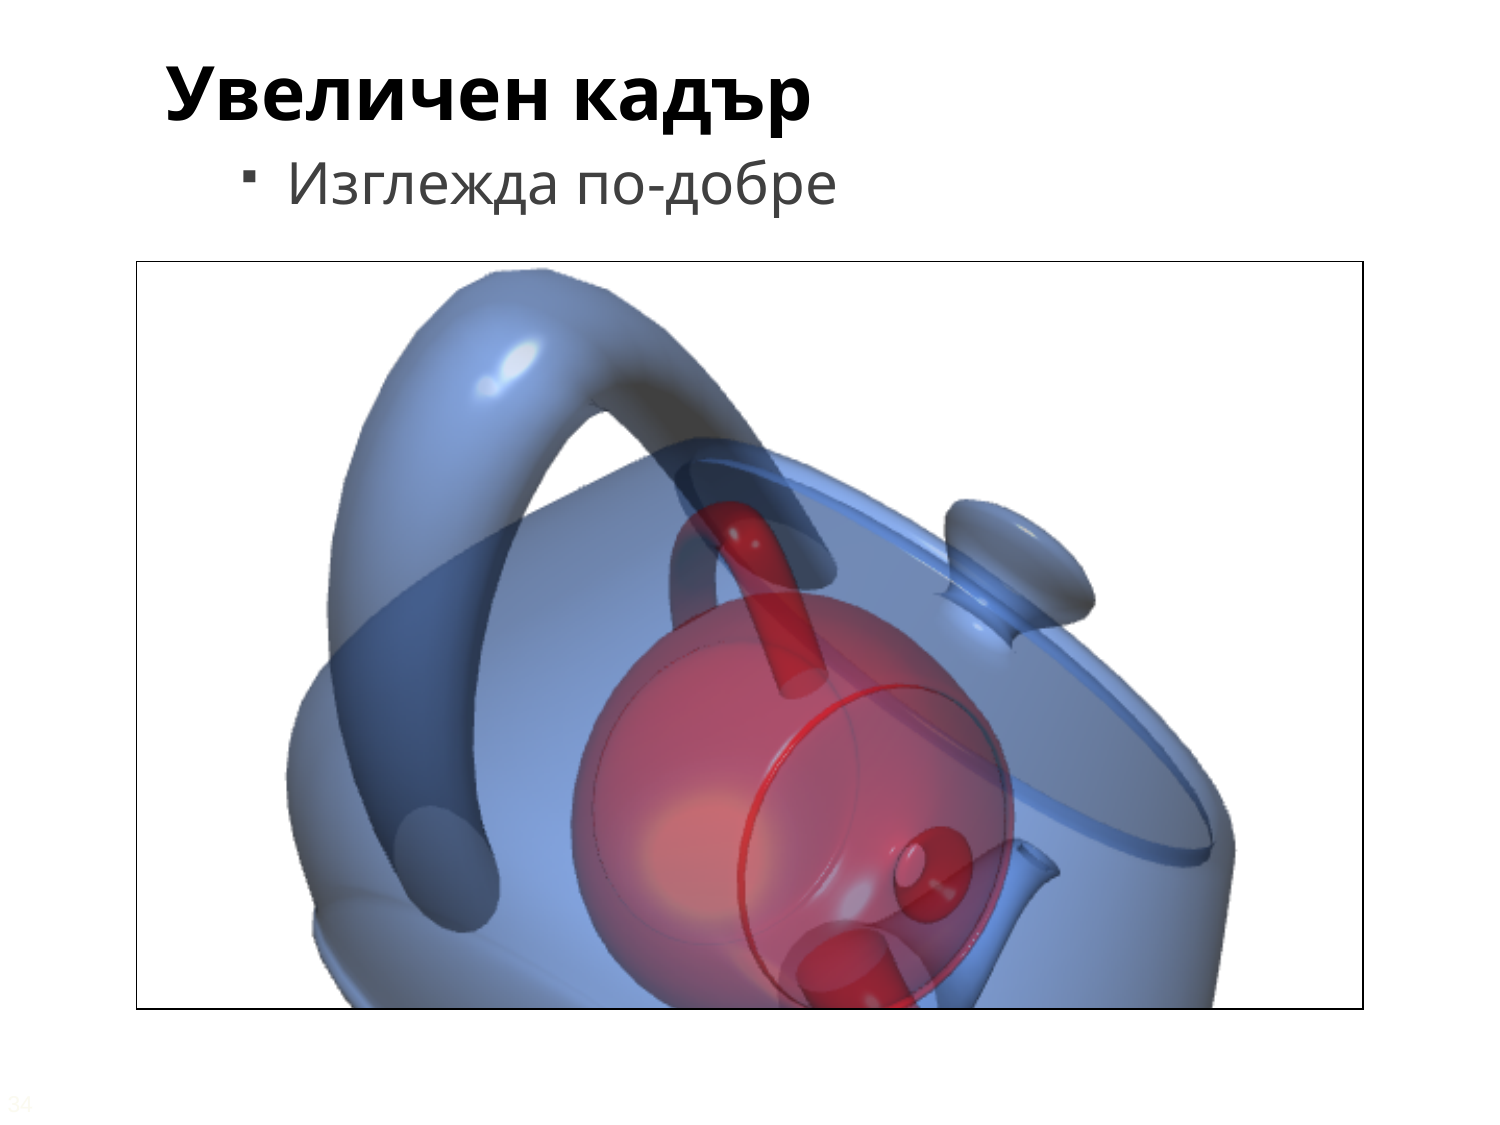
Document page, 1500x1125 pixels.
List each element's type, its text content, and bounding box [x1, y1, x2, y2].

list Увеличен кадър Изглежда по-добре [150, 37, 1488, 1113]
picture [137, 262, 1363, 1009]
